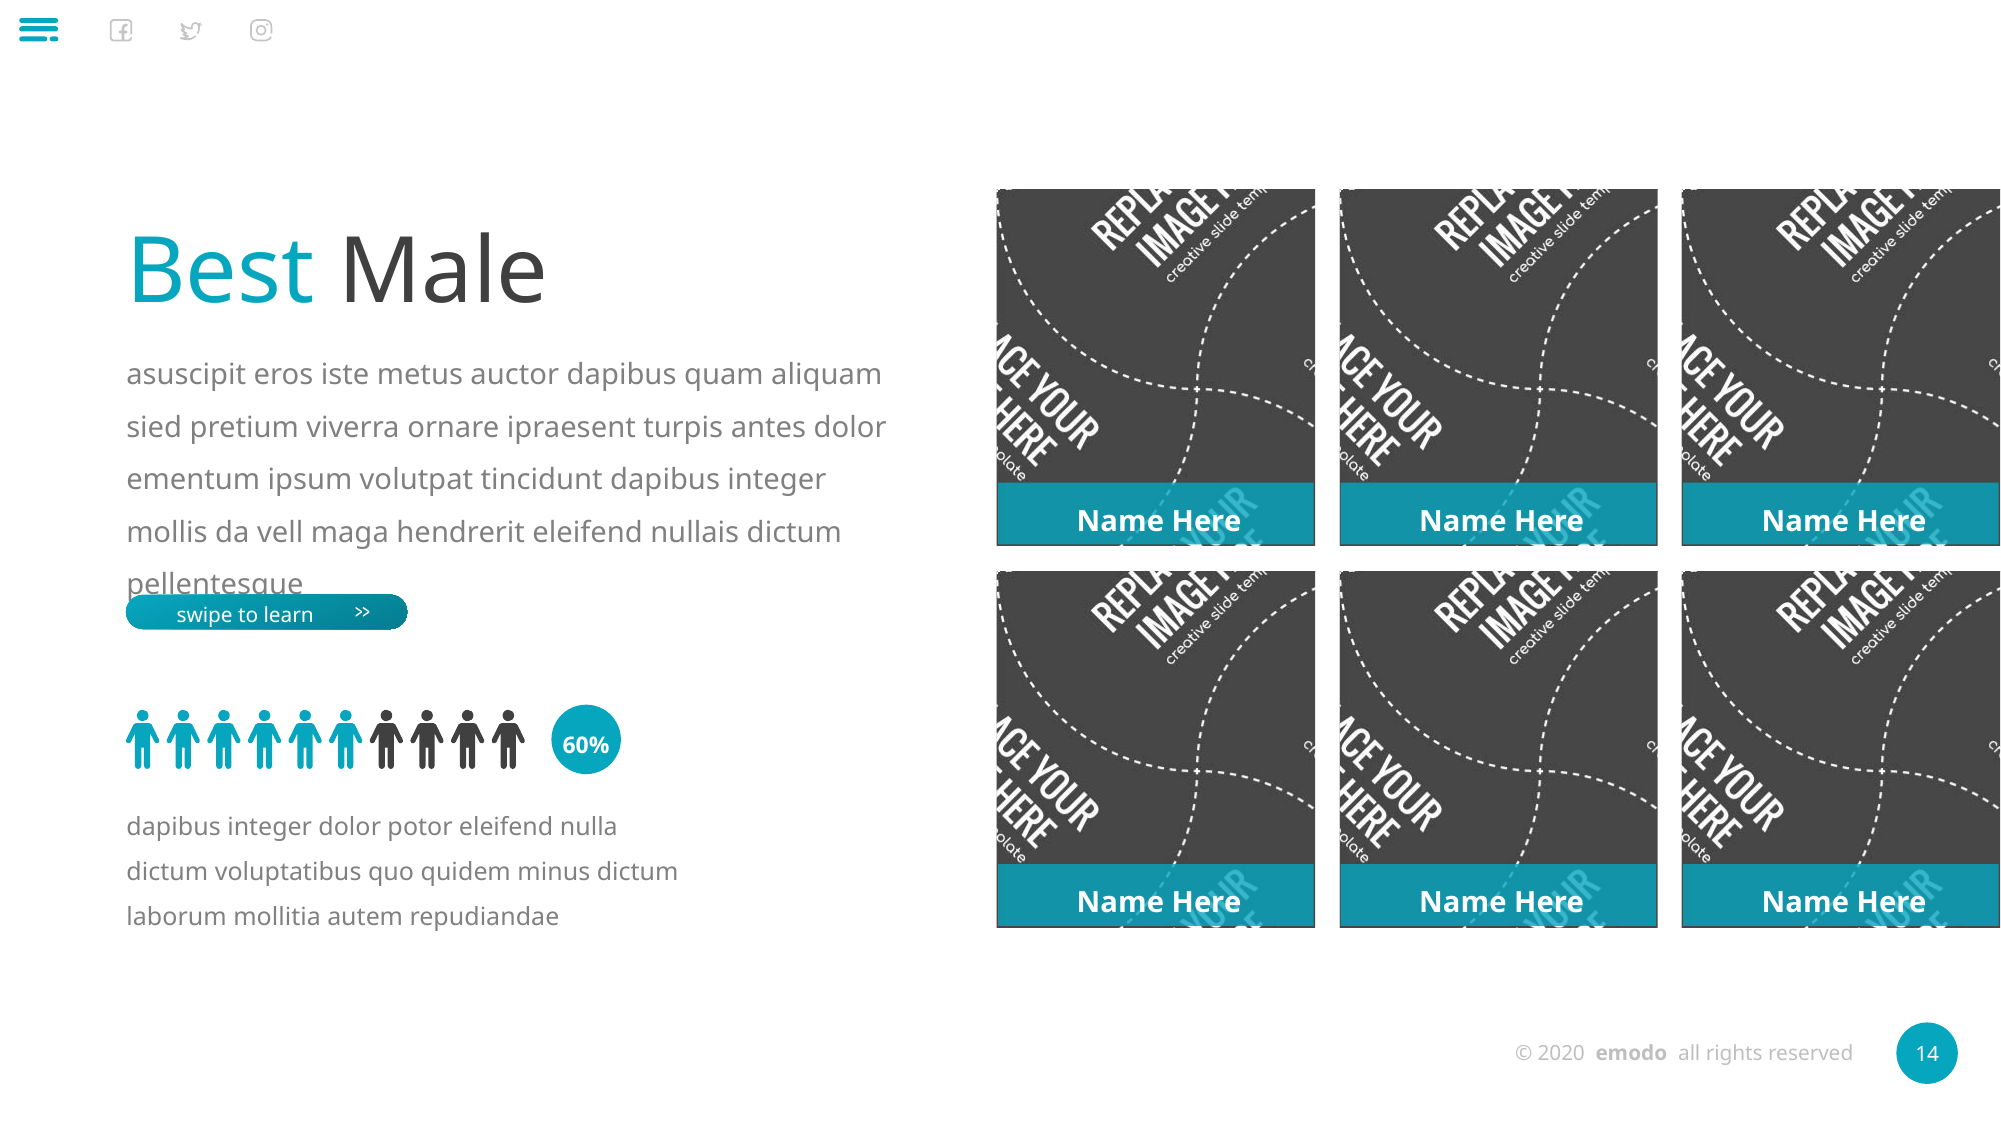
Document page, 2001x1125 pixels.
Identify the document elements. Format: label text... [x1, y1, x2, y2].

text_box [997, 482, 1315, 545]
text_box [19, 17, 273, 42]
text_box [1340, 482, 1657, 545]
text_box [1681, 571, 2001, 928]
text_box [996, 189, 1316, 546]
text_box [1523, 1022, 1958, 1084]
text_box [1340, 863, 1657, 927]
text_box [1681, 189, 2001, 546]
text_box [126, 709, 525, 769]
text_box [551, 704, 621, 775]
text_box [125, 581, 408, 631]
text_box dapibus integer dolor potor eleifend nulla dictum voluptatibus quo quidem minus dictum laborum mollitia autem repudiandae [126, 795, 688, 931]
text_box asuscipit eros iste metus auctor dapibus quam aliquam sied pretium viverra ornare ipraesent turpis antes dolor ementum ipsum volutpat tincidunt dapibus integer mollis da vell maga hendrerit eleifend nullais dictum pellentesque [126, 338, 915, 601]
text_box [1682, 482, 2000, 545]
text_box [1682, 863, 2000, 927]
text_box Name Here [1761, 484, 1927, 538]
text_box Name Here [1076, 484, 1242, 538]
text_box Name Here [1419, 484, 1584, 538]
text_box [1339, 571, 1658, 928]
text_box [1339, 189, 1658, 546]
text_box Best Male [126, 211, 778, 322]
text_box [996, 571, 1316, 928]
text_box Name Here [1761, 866, 1927, 919]
text_box Name Here [1419, 866, 1584, 919]
text_box [997, 863, 1315, 927]
text_box Name Here [1076, 866, 1242, 919]
